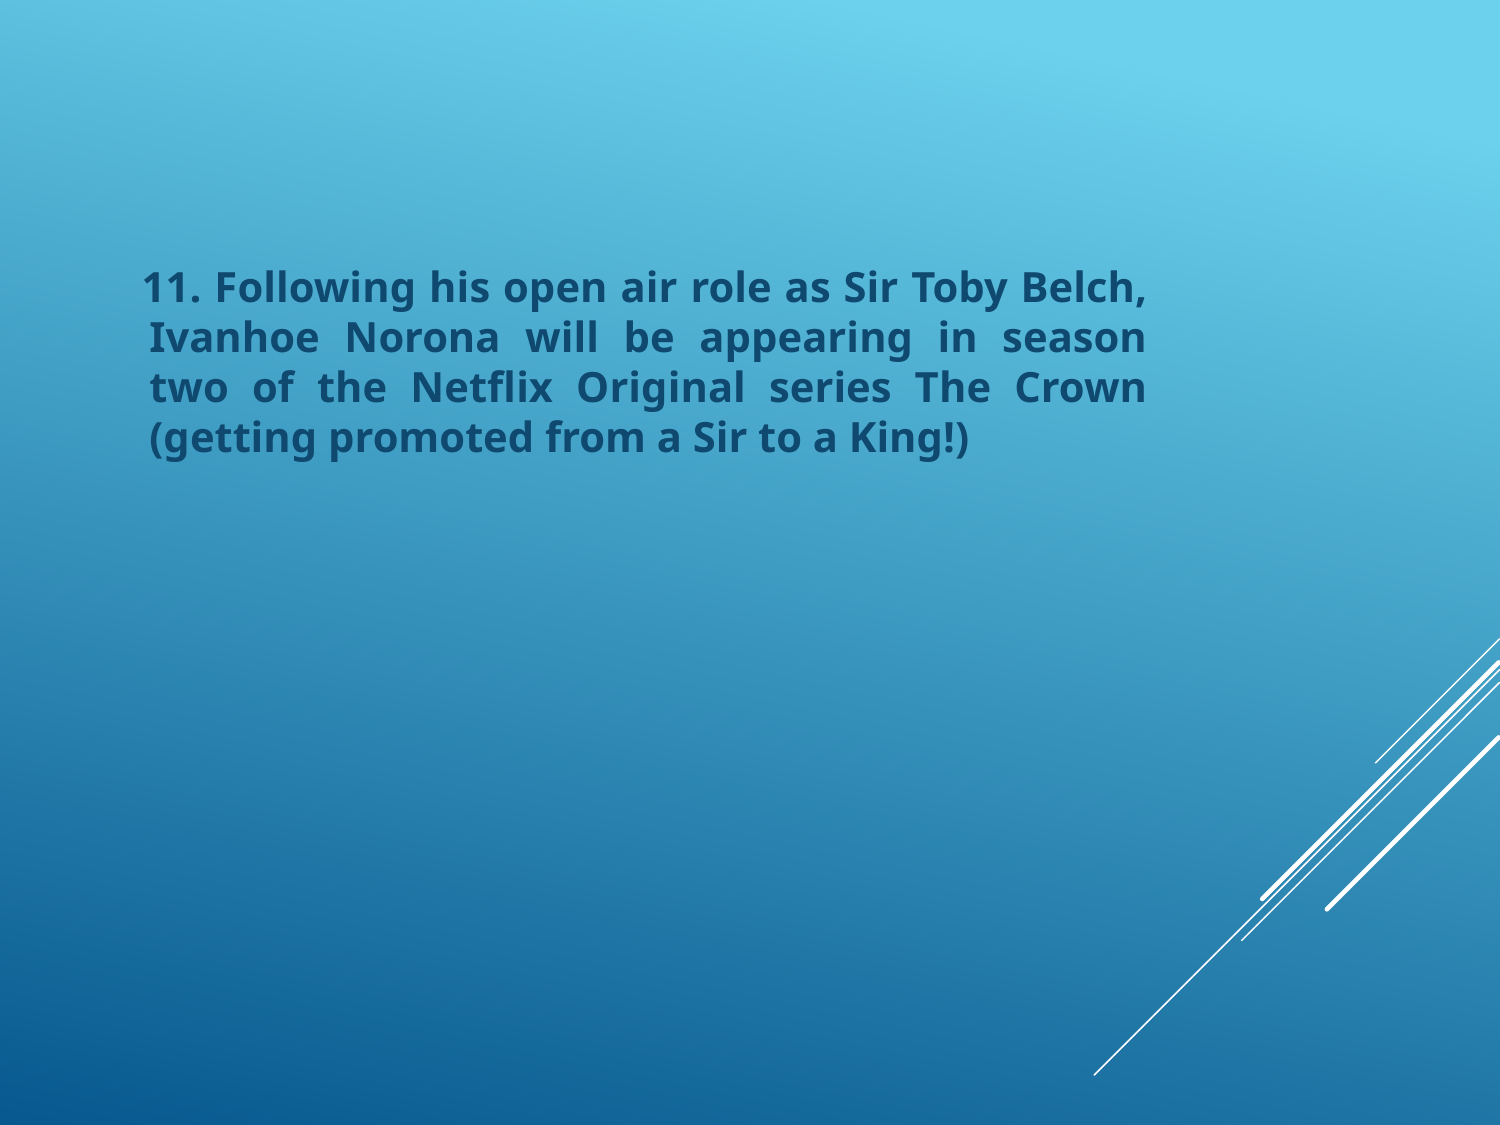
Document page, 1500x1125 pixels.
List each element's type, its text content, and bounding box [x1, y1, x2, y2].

list 11. Following his open air role as Sir Toby Belch, Ivanhoe Norona will be appearing in season two of the Netflix Original series The Crown (getting promoted from a Sir to a King!) [87, 87, 1163, 706]
